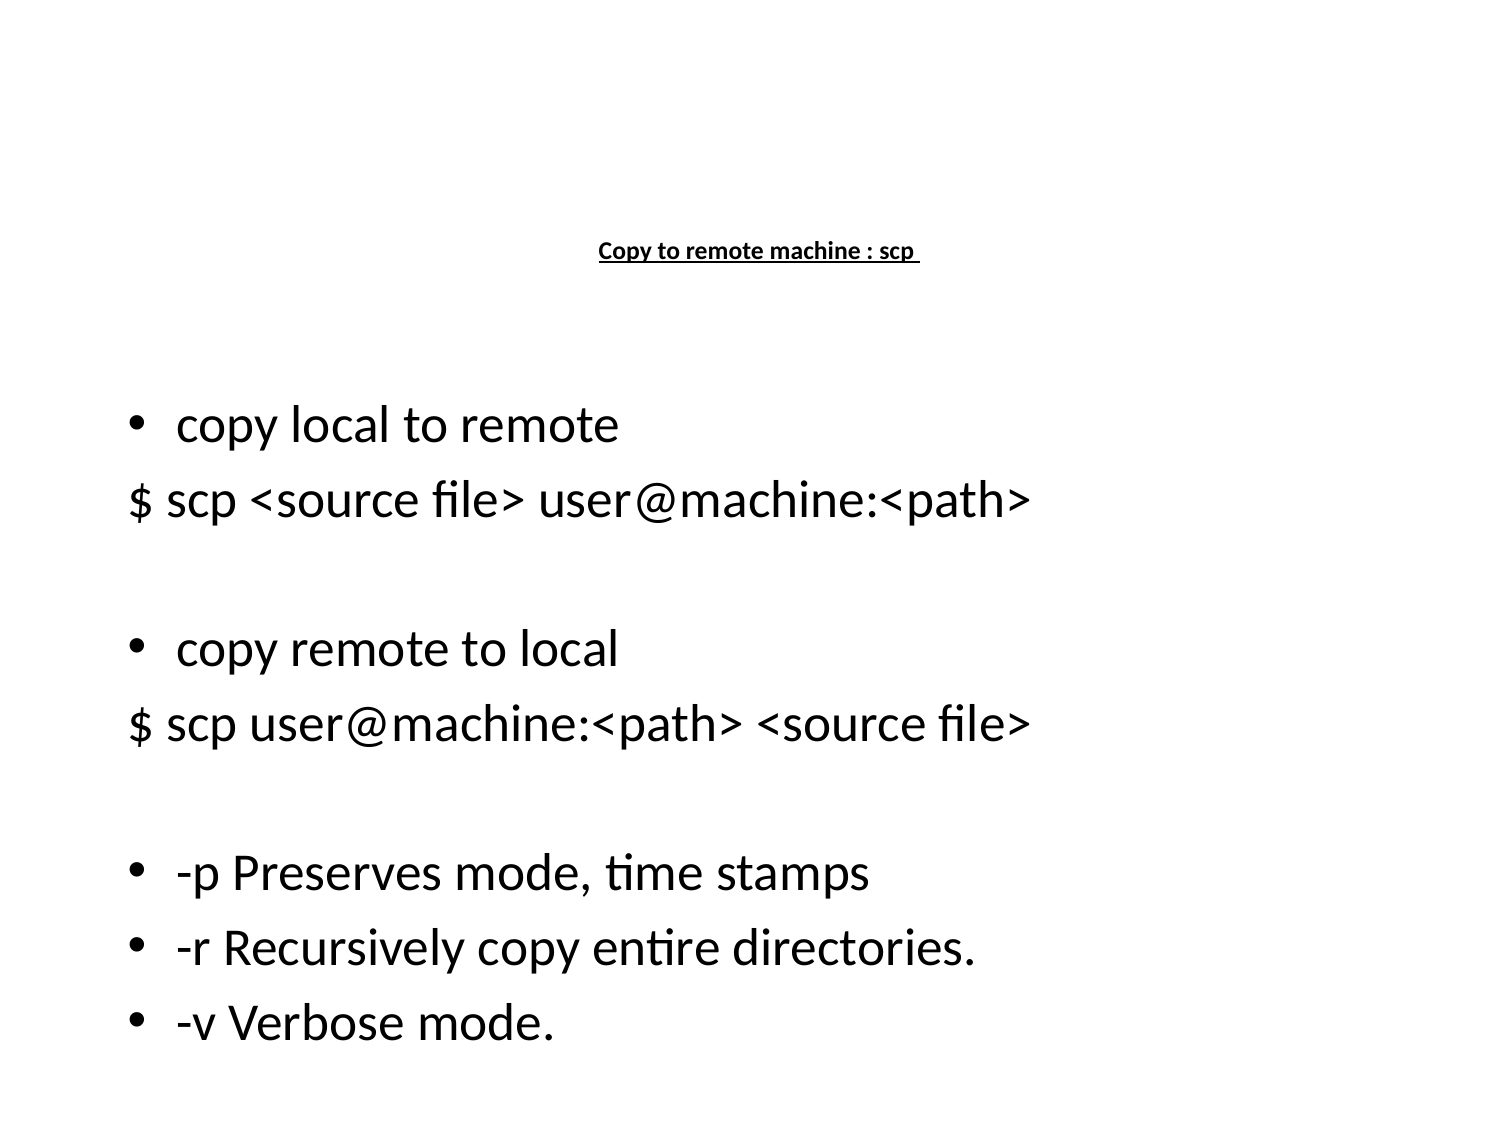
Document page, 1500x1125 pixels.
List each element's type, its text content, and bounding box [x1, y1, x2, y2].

title Copy to remote machine : scp [253, 224, 1266, 304]
list copy local to remote $ scp <source file> user@machine:<path> copy remote to local $ scp user@machine:<path> <source file> -p Preserves mode, time stamps -r Recursively copy entire directories. -v Verbose mode. [112, 307, 1413, 1063]
